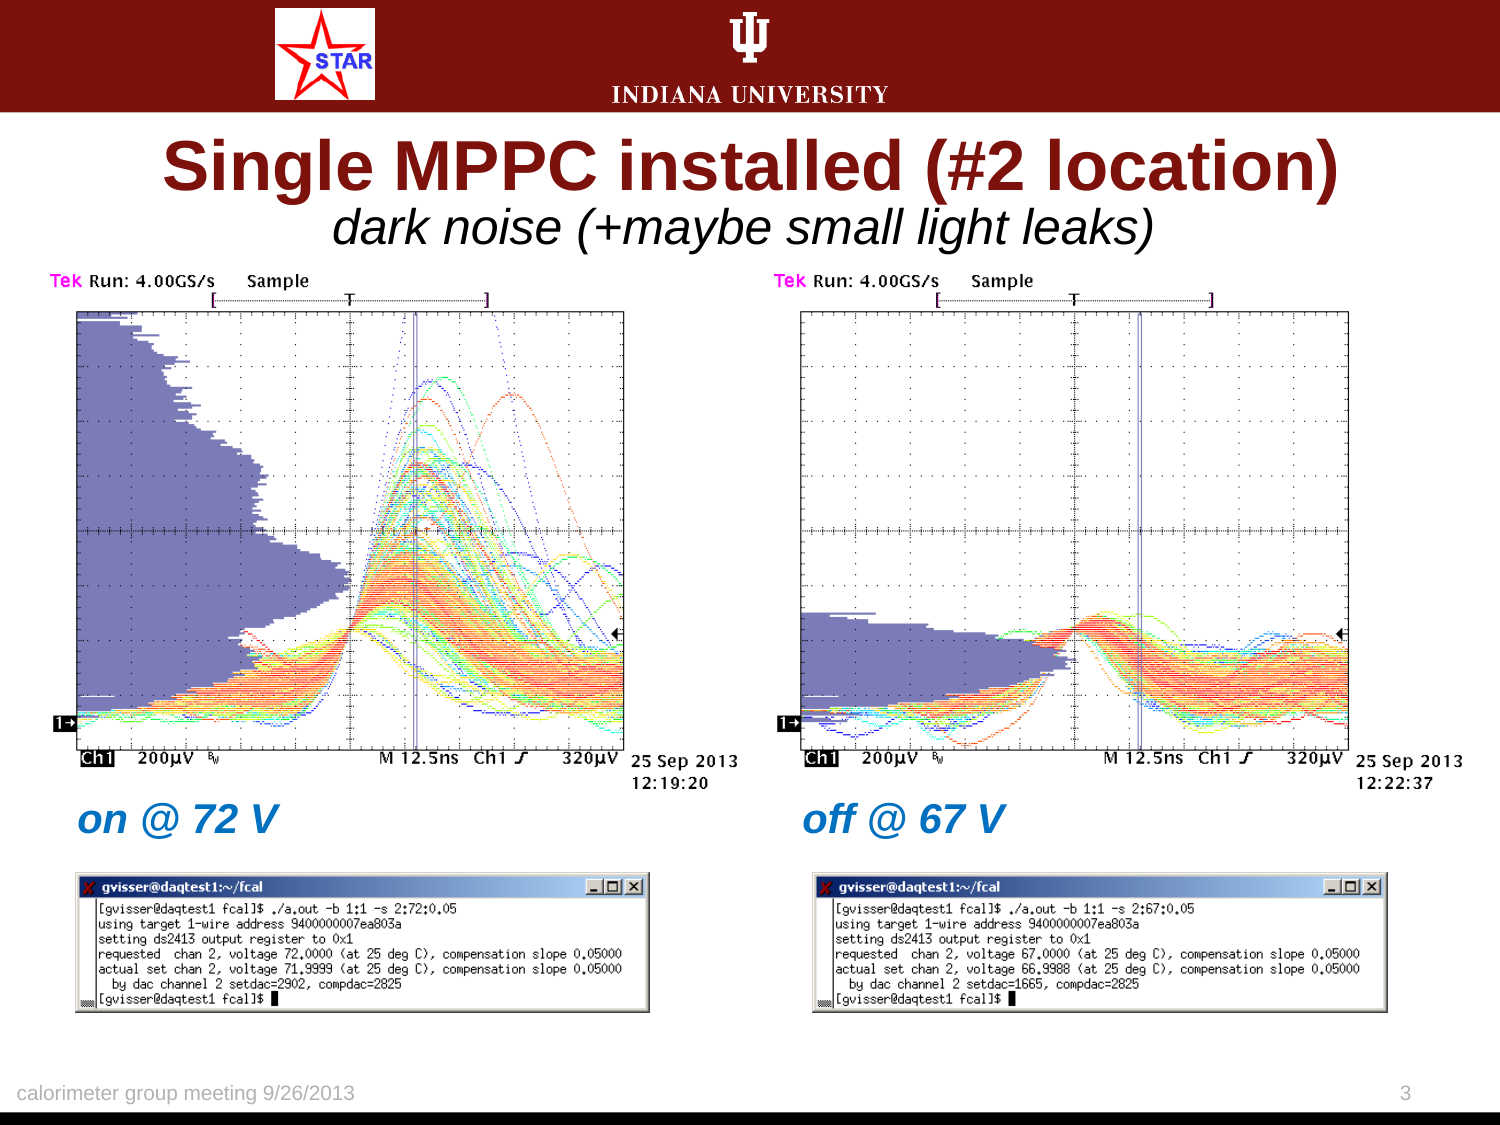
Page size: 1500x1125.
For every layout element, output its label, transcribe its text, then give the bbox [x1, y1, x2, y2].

picture [275, 8, 375, 100]
picture [49, 274, 751, 801]
text_box dark noise (+maybe small light leaks) [317, 187, 1171, 263]
picture [74, 872, 651, 1013]
text_box on @ 72 V [62, 784, 787, 850]
text_box off @ 67 V [787, 810, 1200, 850]
picture [812, 872, 1388, 1013]
picture [612, 12, 888, 103]
title Single MPPC installed (#2 location) [87, 112, 1417, 213]
picture [774, 274, 1476, 801]
